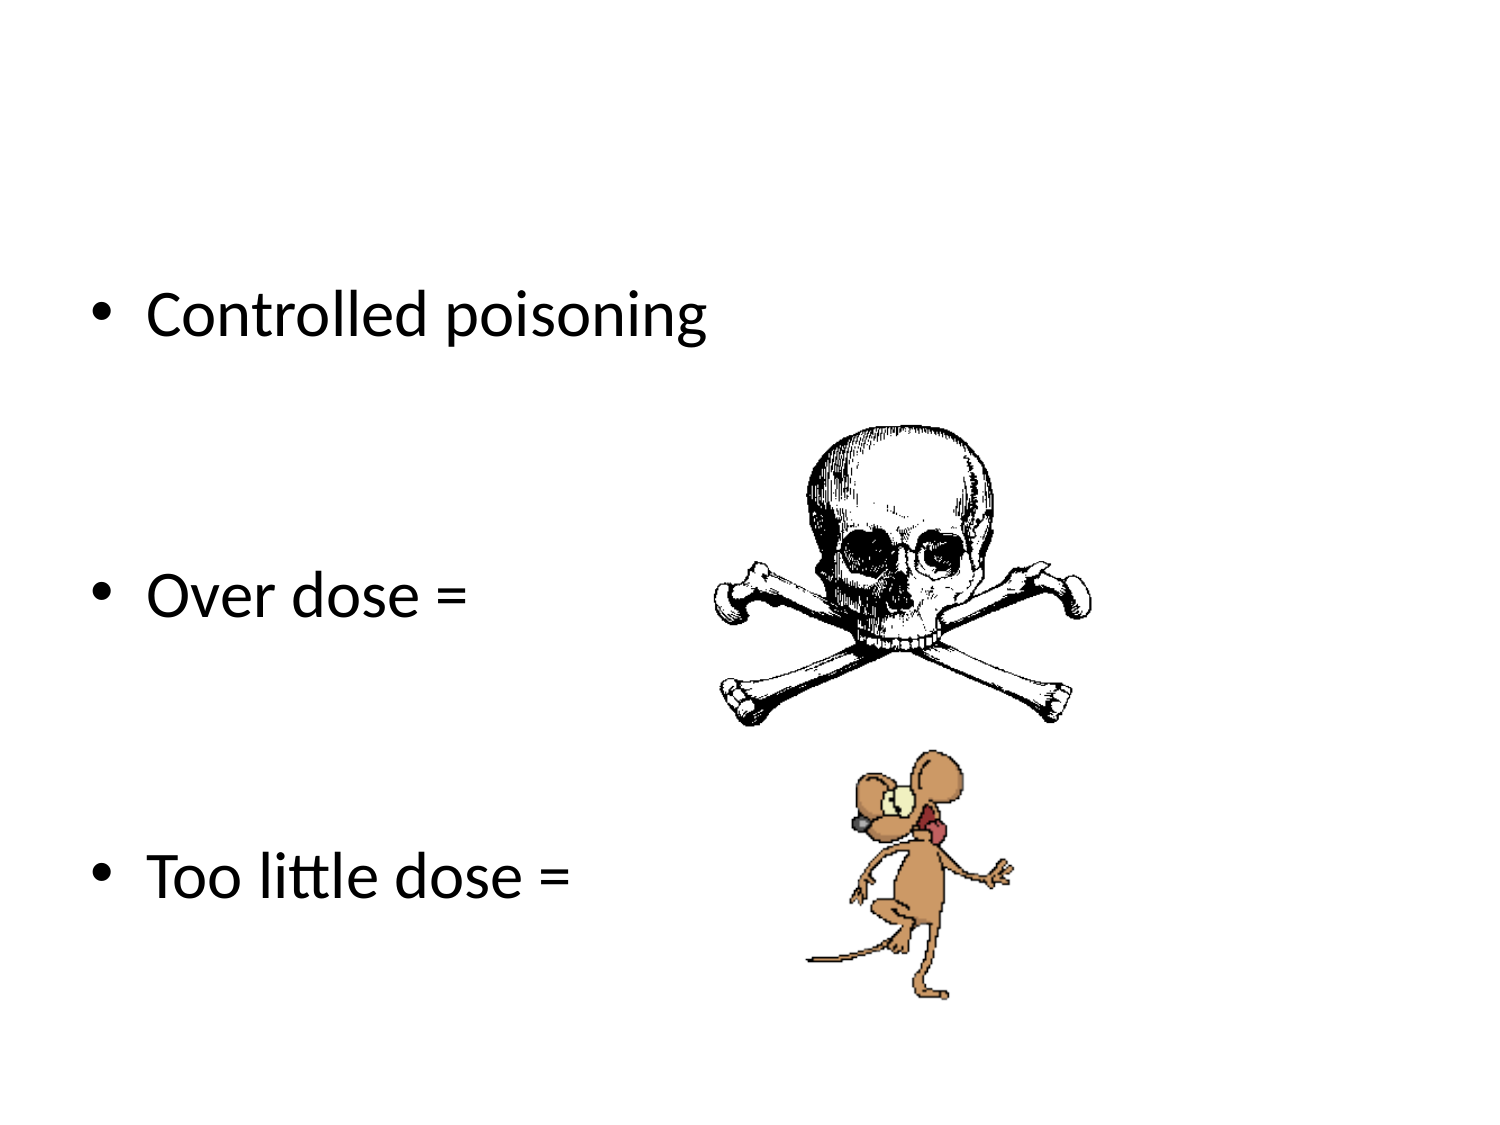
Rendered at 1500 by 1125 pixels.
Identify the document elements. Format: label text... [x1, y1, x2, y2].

picture [687, 398, 1114, 1006]
list Controlled poisoning Over dose = Too little dose = [75, 262, 1425, 1005]
